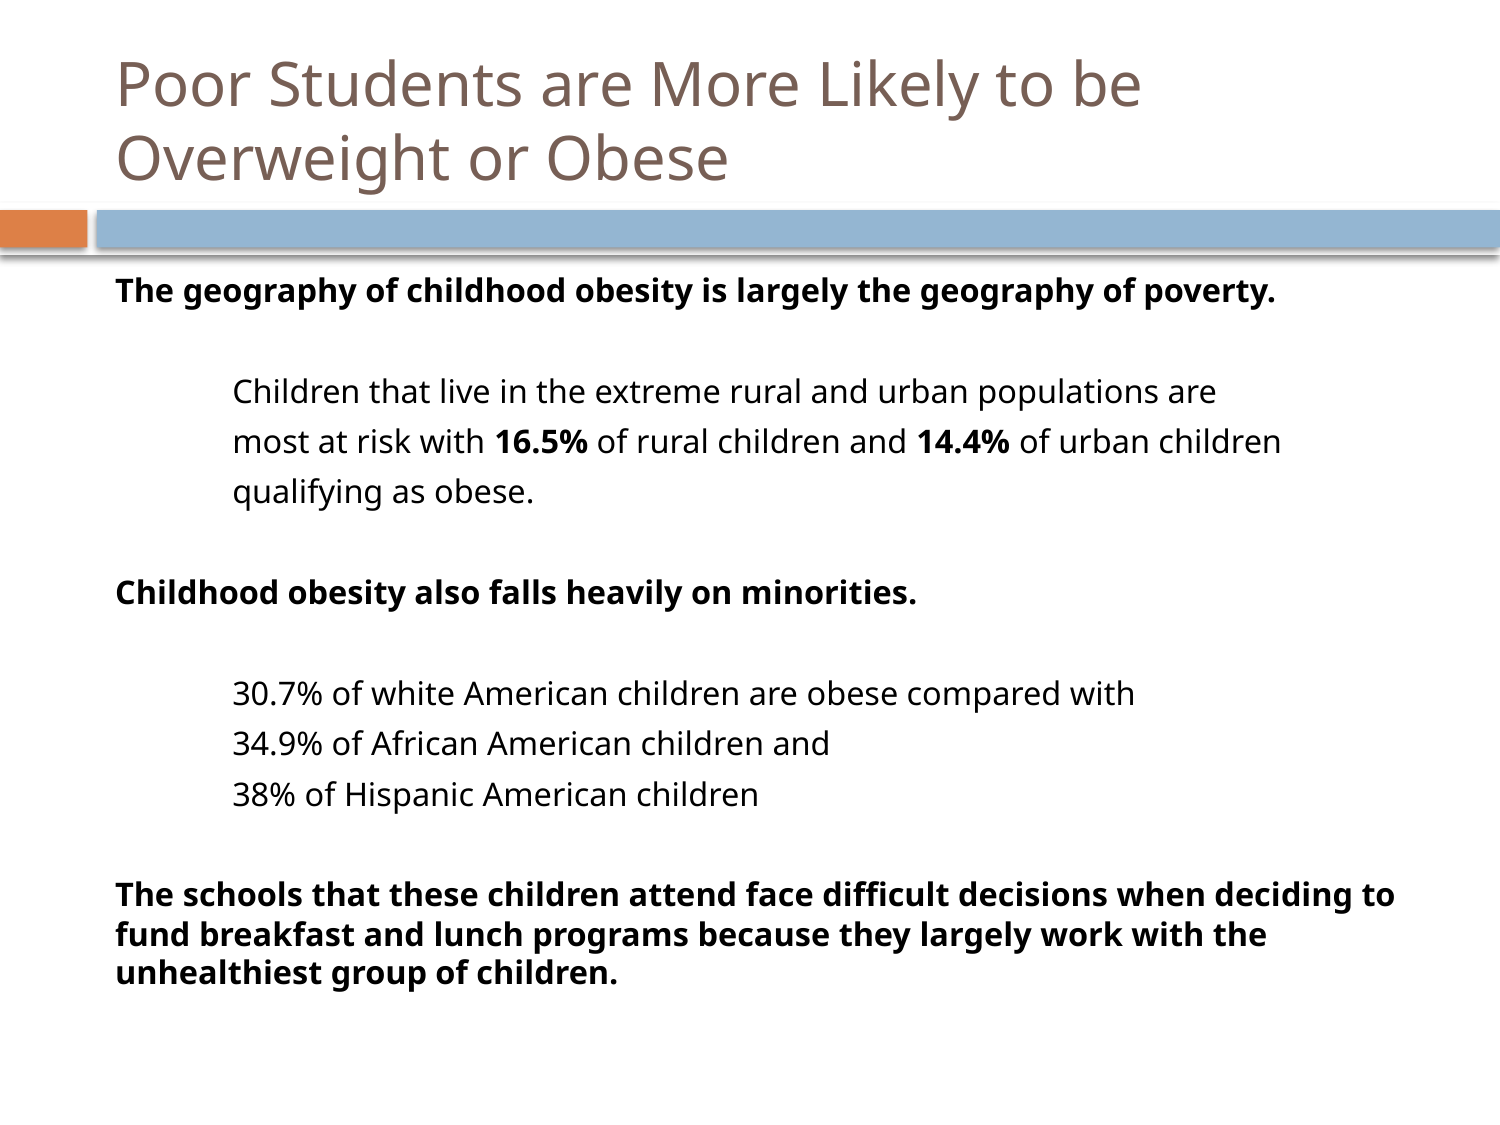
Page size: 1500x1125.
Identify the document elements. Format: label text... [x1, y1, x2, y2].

list The geography of childhood obesity is largely the geography of poverty. Children that live in the extreme rural and urban populations are most at risk with 16.5% of rural children and 14.4% of urban children qualifying as obese. Childhood obesity also falls heavily on minorities. 30.7% of white American children are obese compared with 34.9% of African American children and 38% of Hispanic American children The schools that these children attend face difficult decisions when deciding to fund breakfast and lunch programs because they largely work with the unhealthiest group of children. [100, 262, 1438, 1000]
title Poor Students are More Likely to be Overweight or Obese [100, 37, 1438, 200]
